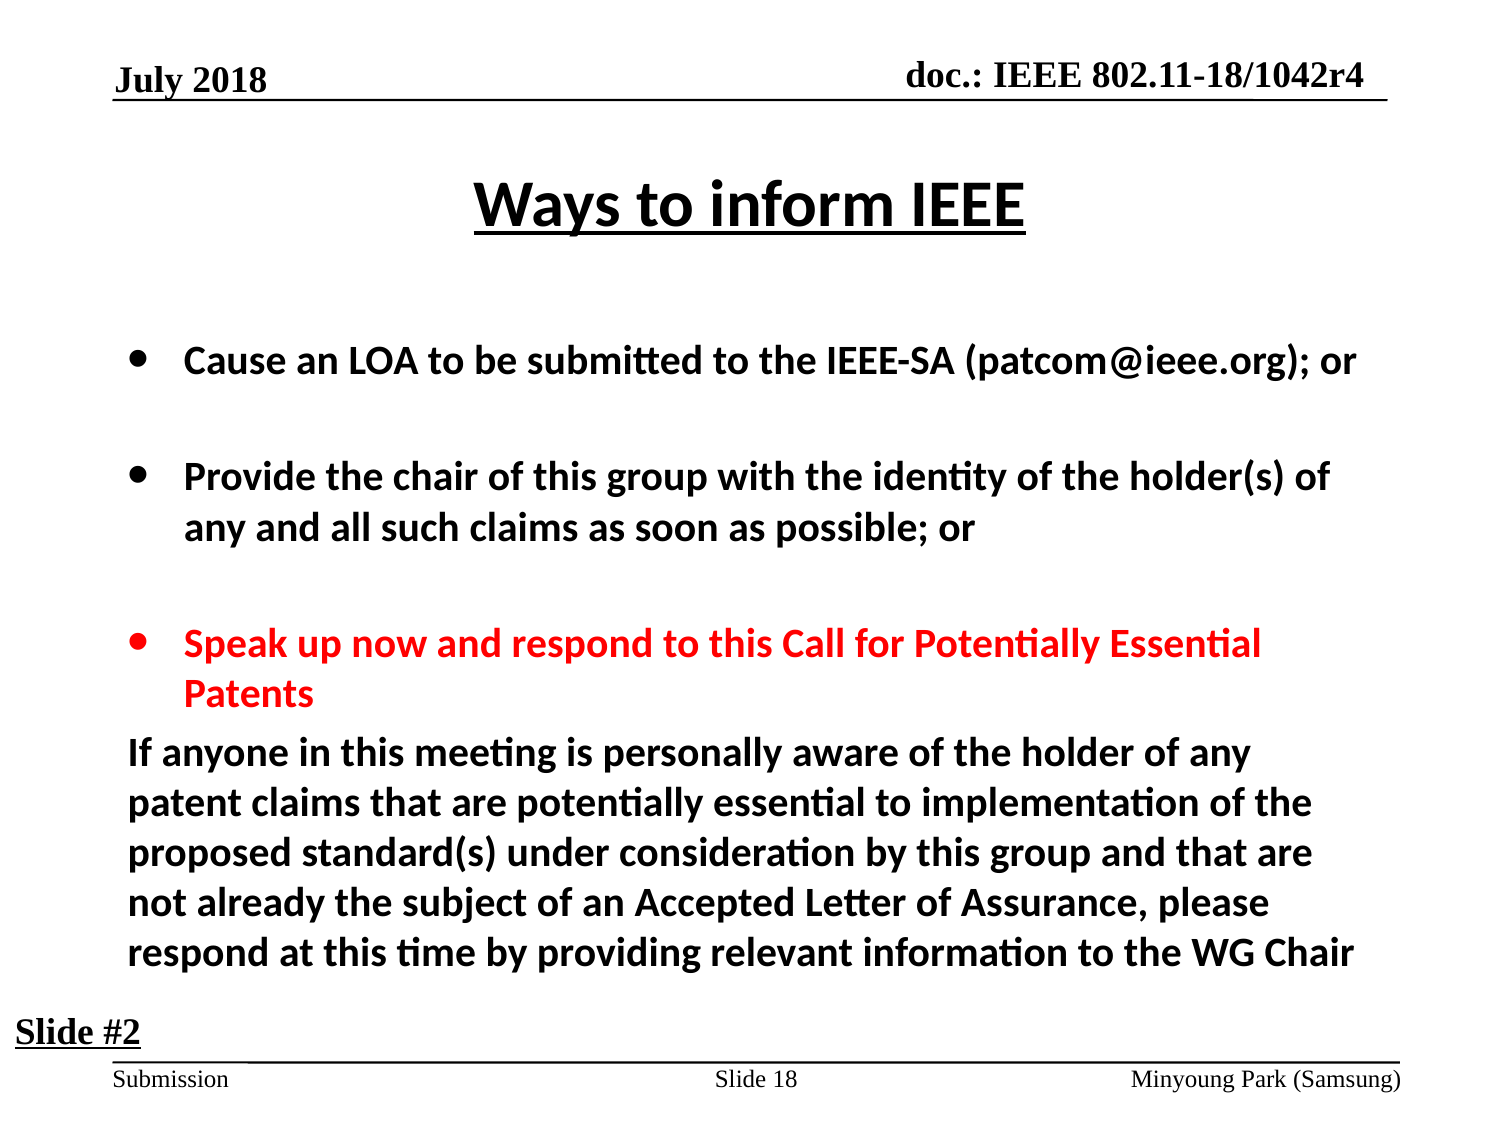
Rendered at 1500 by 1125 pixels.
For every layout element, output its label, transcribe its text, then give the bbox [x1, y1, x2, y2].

slide_number Slide 18 [712, 1061, 800, 1093]
footer Minyoung Park (Samsung) [949, 1061, 1402, 1093]
list Cause an LOA to be submitted to the IEEE-SA (patcom@ieee.org); or Provide the chair of this group with the identity of the holder(s) of any and all such claims as soon as possible; or Speak up now and respond to this Call for Potentially Essential Patents If anyone in this meeting is personally aware of the holder of any patent claims that are potentially essential to implementation of the proposed standard(s) under consideration by this group and that are not already the subject of an Accepted Letter of Assurance, please respond at this time by providing relevant information to the WG Chair [112, 324, 1388, 1000]
title Ways to inform IEEE [112, 112, 1388, 288]
text_box Slide #2 [0, 999, 157, 1060]
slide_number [114, 54, 335, 101]
